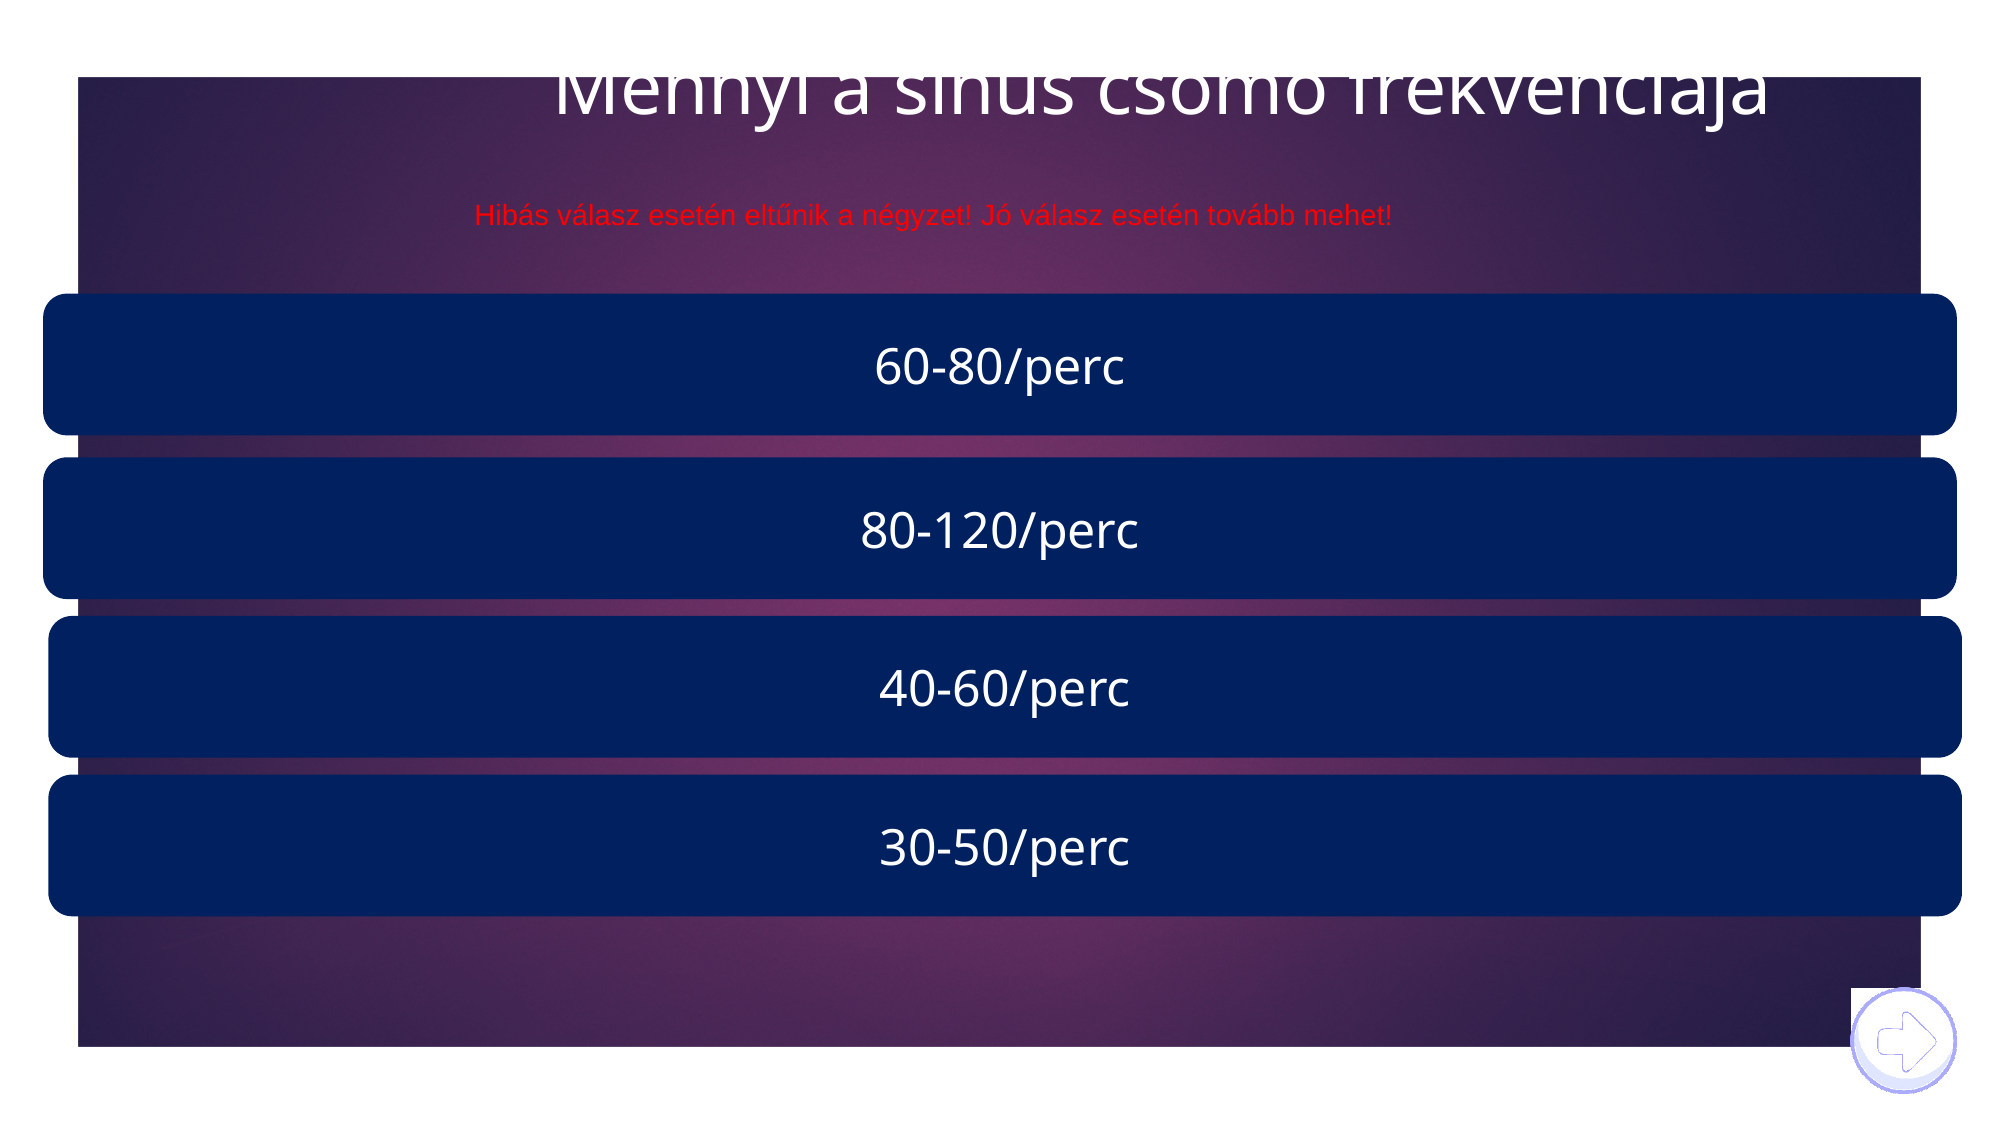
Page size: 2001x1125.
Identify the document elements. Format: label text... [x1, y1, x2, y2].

text_box 80-120/perc [43, 457, 1957, 600]
text_box Mennyi a sinus csomó frekvenciája [323, 7, 2000, 163]
text_box Hibás válasz esetén eltűnik a négyzet! Jó válasz esetén tovább mehet! [459, 188, 1551, 239]
text_box 40-60/perc [48, 615, 1962, 758]
text_box 60-80/perc [43, 293, 1957, 436]
picture [1850, 987, 1957, 1095]
text_box 30-50/perc [48, 774, 1962, 917]
